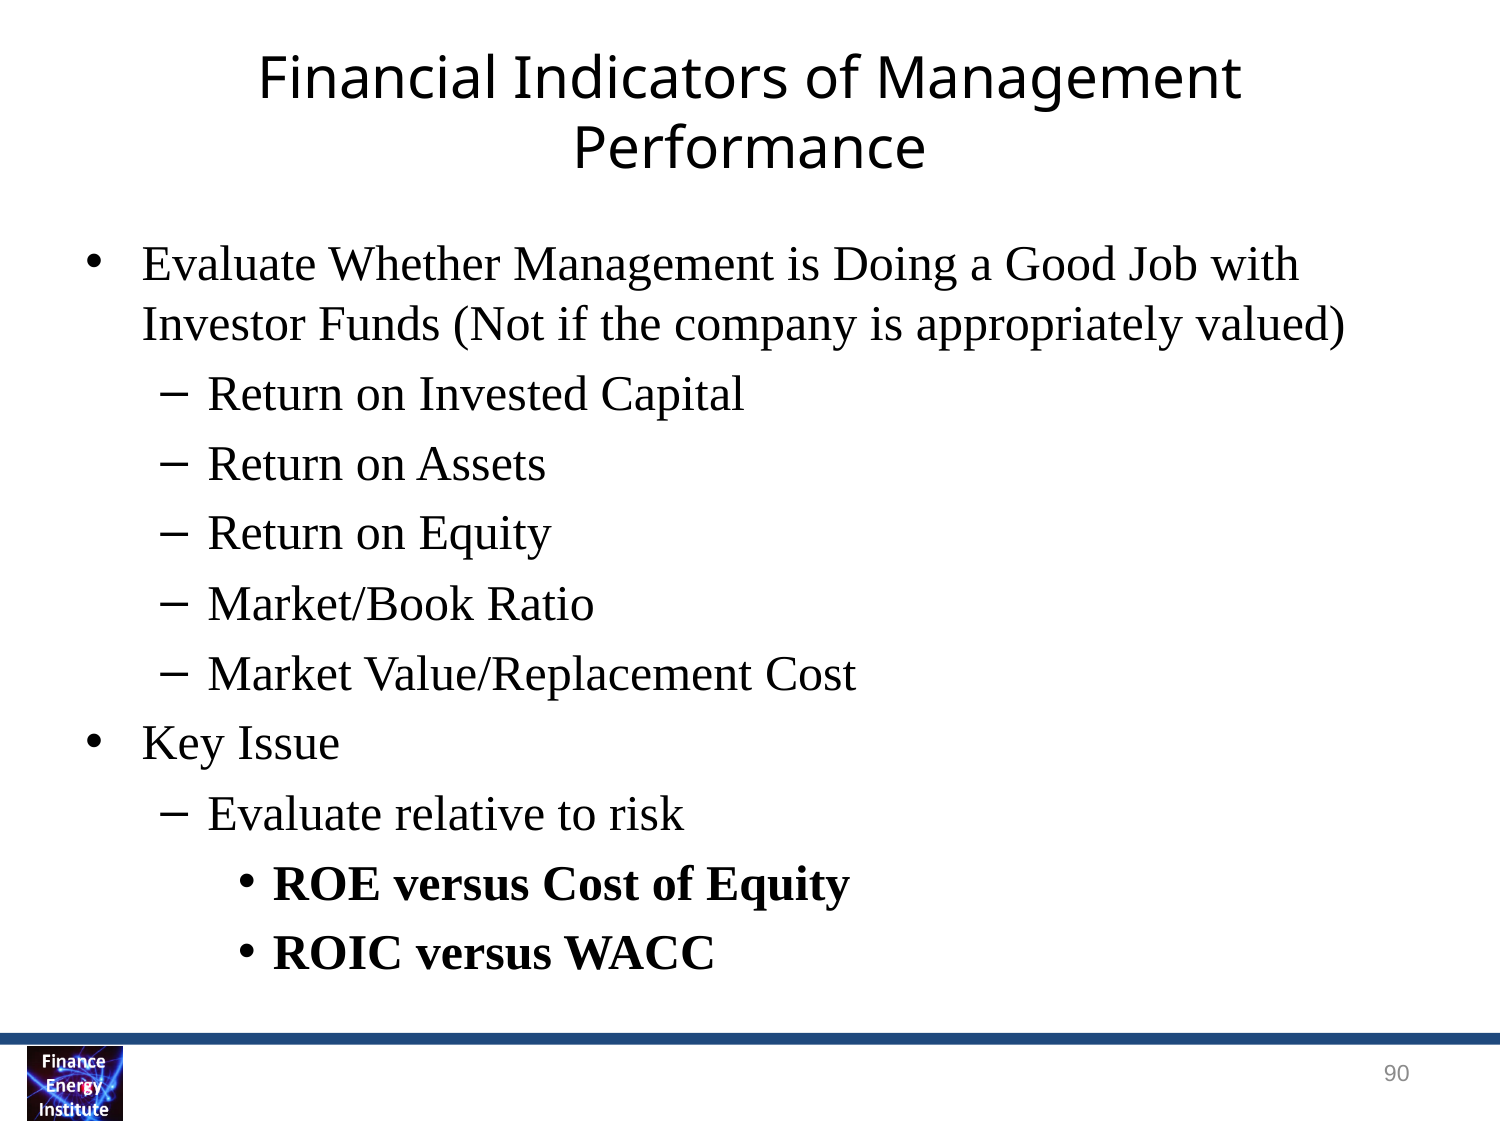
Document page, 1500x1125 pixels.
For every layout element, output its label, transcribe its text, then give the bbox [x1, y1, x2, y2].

list Evaluate Whether Management is Doing a Good Job with Investor Funds (Not if the company is appropriately valued) Return on Invested Capital Return on Assets Return on Equity Market/Book Ratio Market Value/Replacement Cost Key Issue Evaluate relative to risk ROE versus Cost of Equity ROIC versus WACC [70, 222, 1430, 1032]
picture [27, 1046, 123, 1121]
slide_number 90 [1074, 1042, 1425, 1103]
title Financial Indicators of Management Performance [70, 56, 1430, 164]
